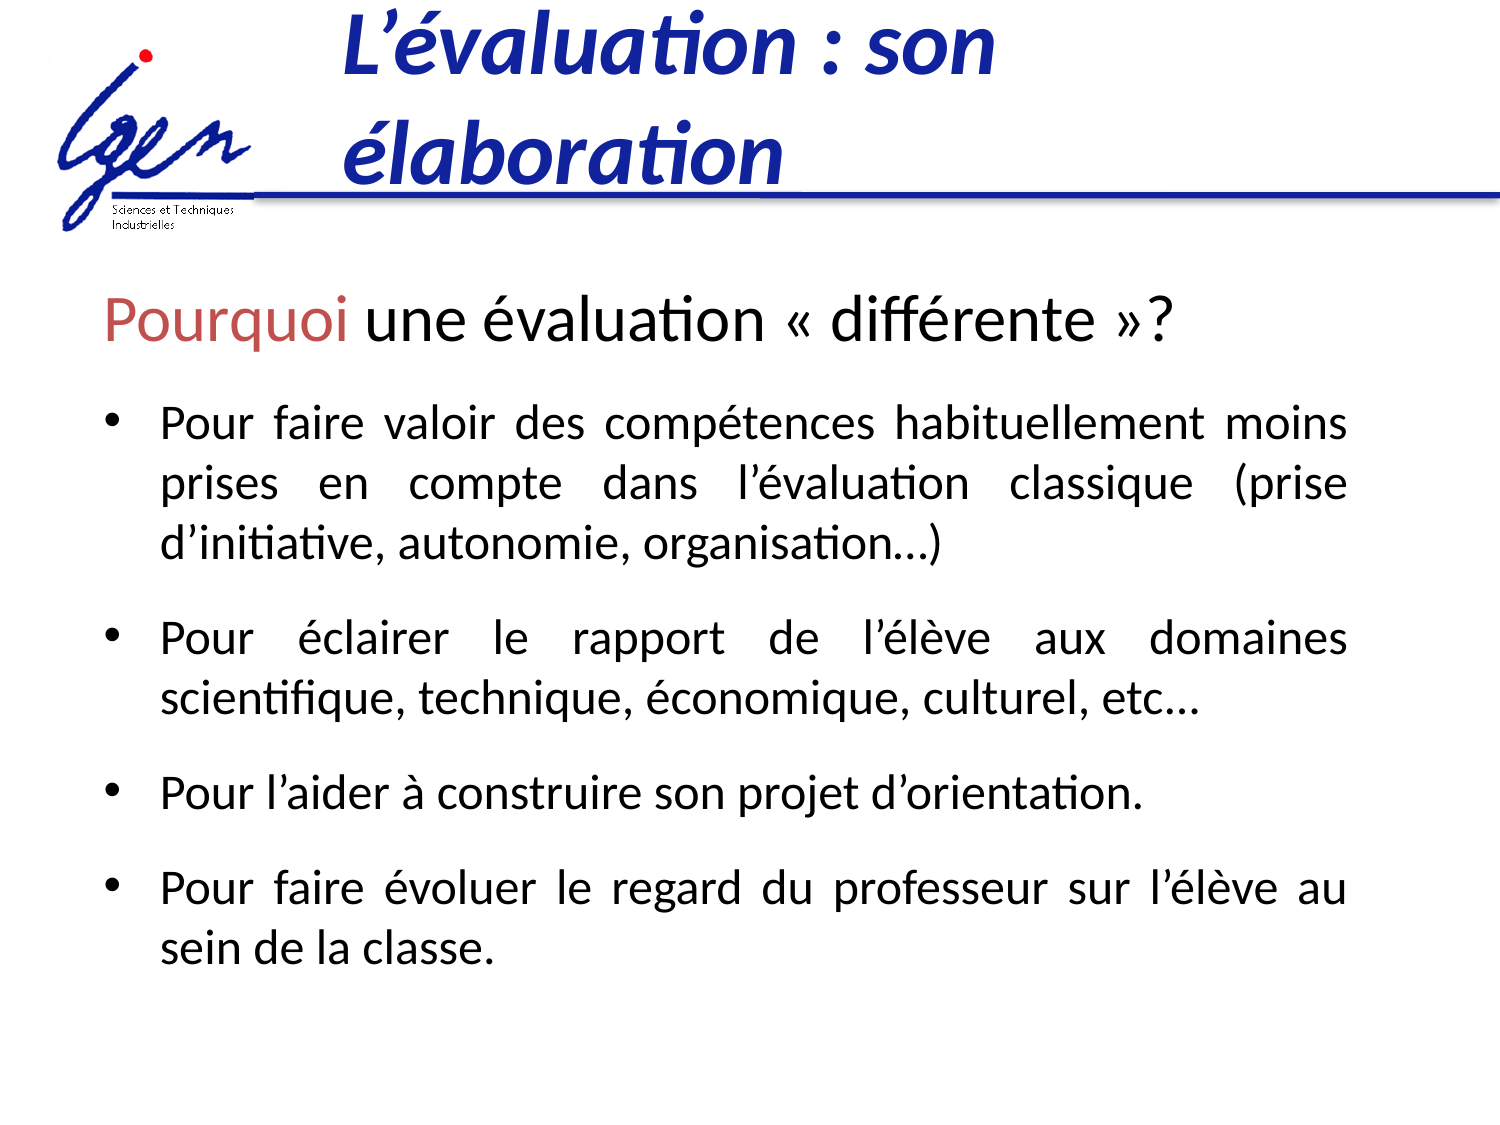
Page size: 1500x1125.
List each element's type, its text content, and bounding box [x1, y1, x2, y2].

list Pourquoi une évaluation « différente »? Pour faire valoir des compétences habituellement moins prises en compte dans l’évaluation classique (prise d’initiative, autonomie, organisation…) Pour éclairer le rapport de l’élève aux domaines scientifique, technique, économique, culturel, etc... Pour l’aider à construire son projet d’orientation. Pour faire évoluer le regard du professeur sur l’élève au sein de la classe. [88, 267, 1364, 993]
title L’évaluation : son élaboration [327, 0, 1400, 194]
picture [48, 47, 254, 235]
